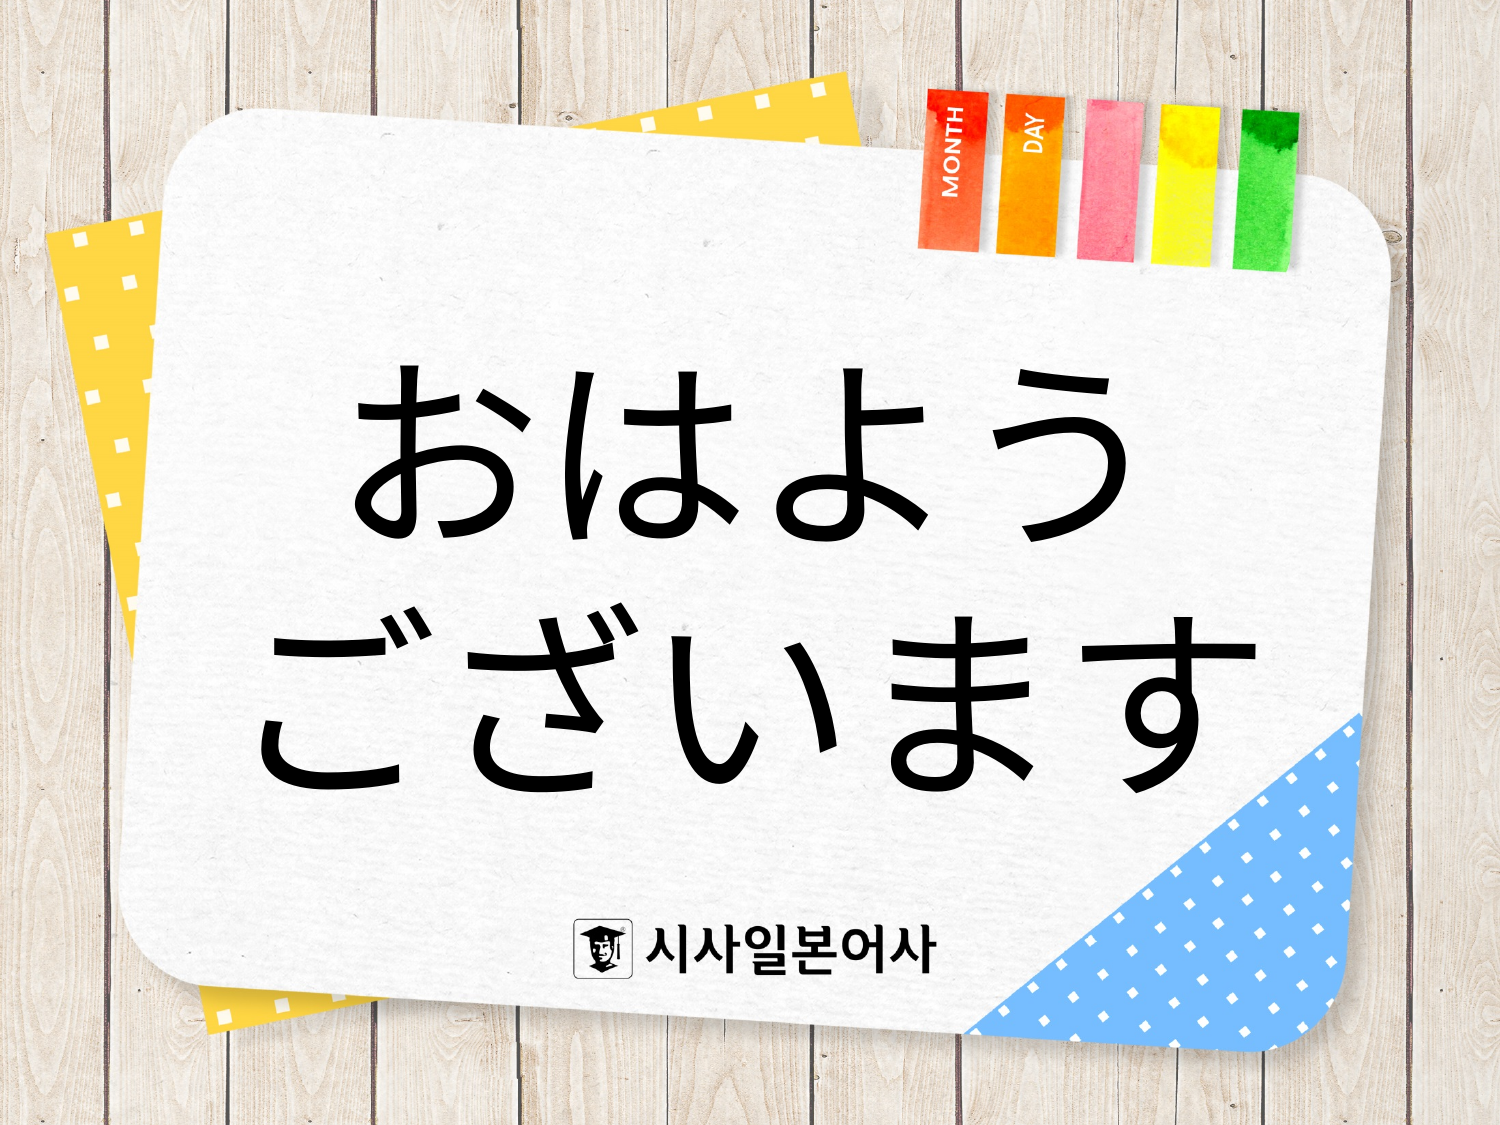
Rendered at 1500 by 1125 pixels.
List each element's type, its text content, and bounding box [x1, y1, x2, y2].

title おはよう ございます [75, 338, 1425, 811]
picture [0, 0, 1500, 1125]
